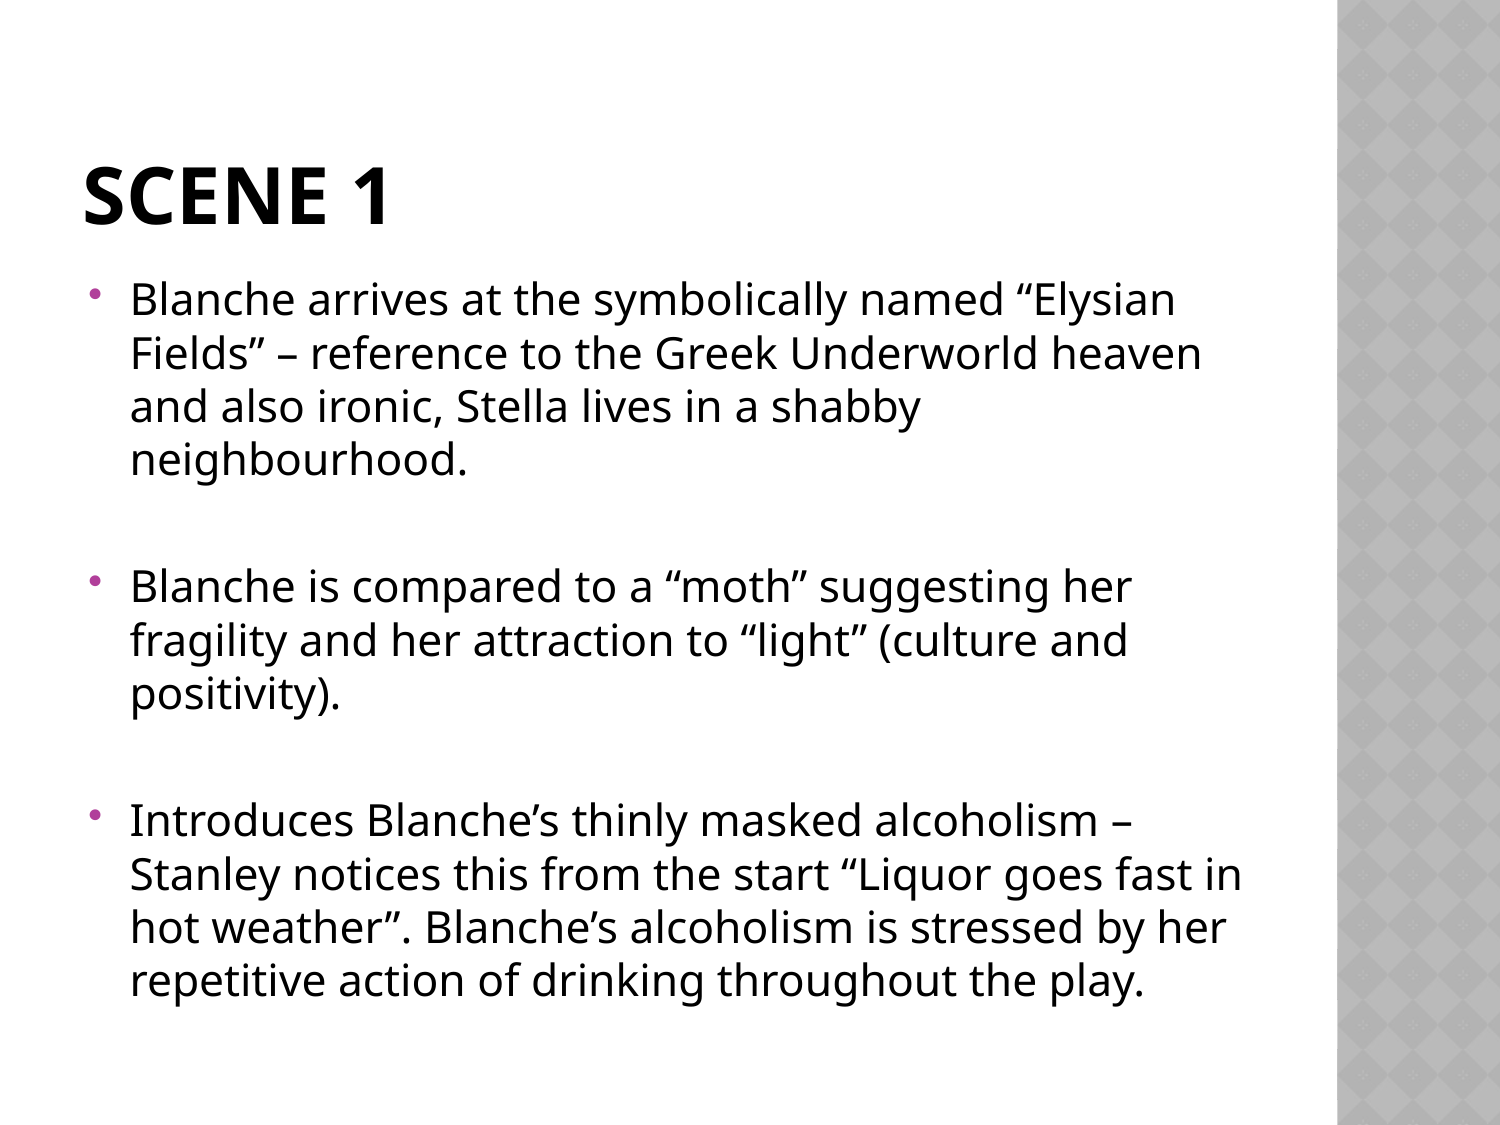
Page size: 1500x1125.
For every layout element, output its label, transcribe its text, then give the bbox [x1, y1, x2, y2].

title Scene 1 [75, 52, 1263, 240]
list Blanche arrives at the symbolically named “Elysian Fields” – reference to the Greek Underworld heaven and also ironic, Stella lives in a shabby neighbourhood. Blanche is compared to a “moth” suggesting her fragility and her attraction to “light” (culture and positivity). Introduces Blanche’s thinly masked alcoholism – Stanley notices this from the start “Liquor goes fast in hot weather”. Blanche’s alcoholism is stressed by her repetitive action of drinking throughout the play. [75, 264, 1263, 1059]
